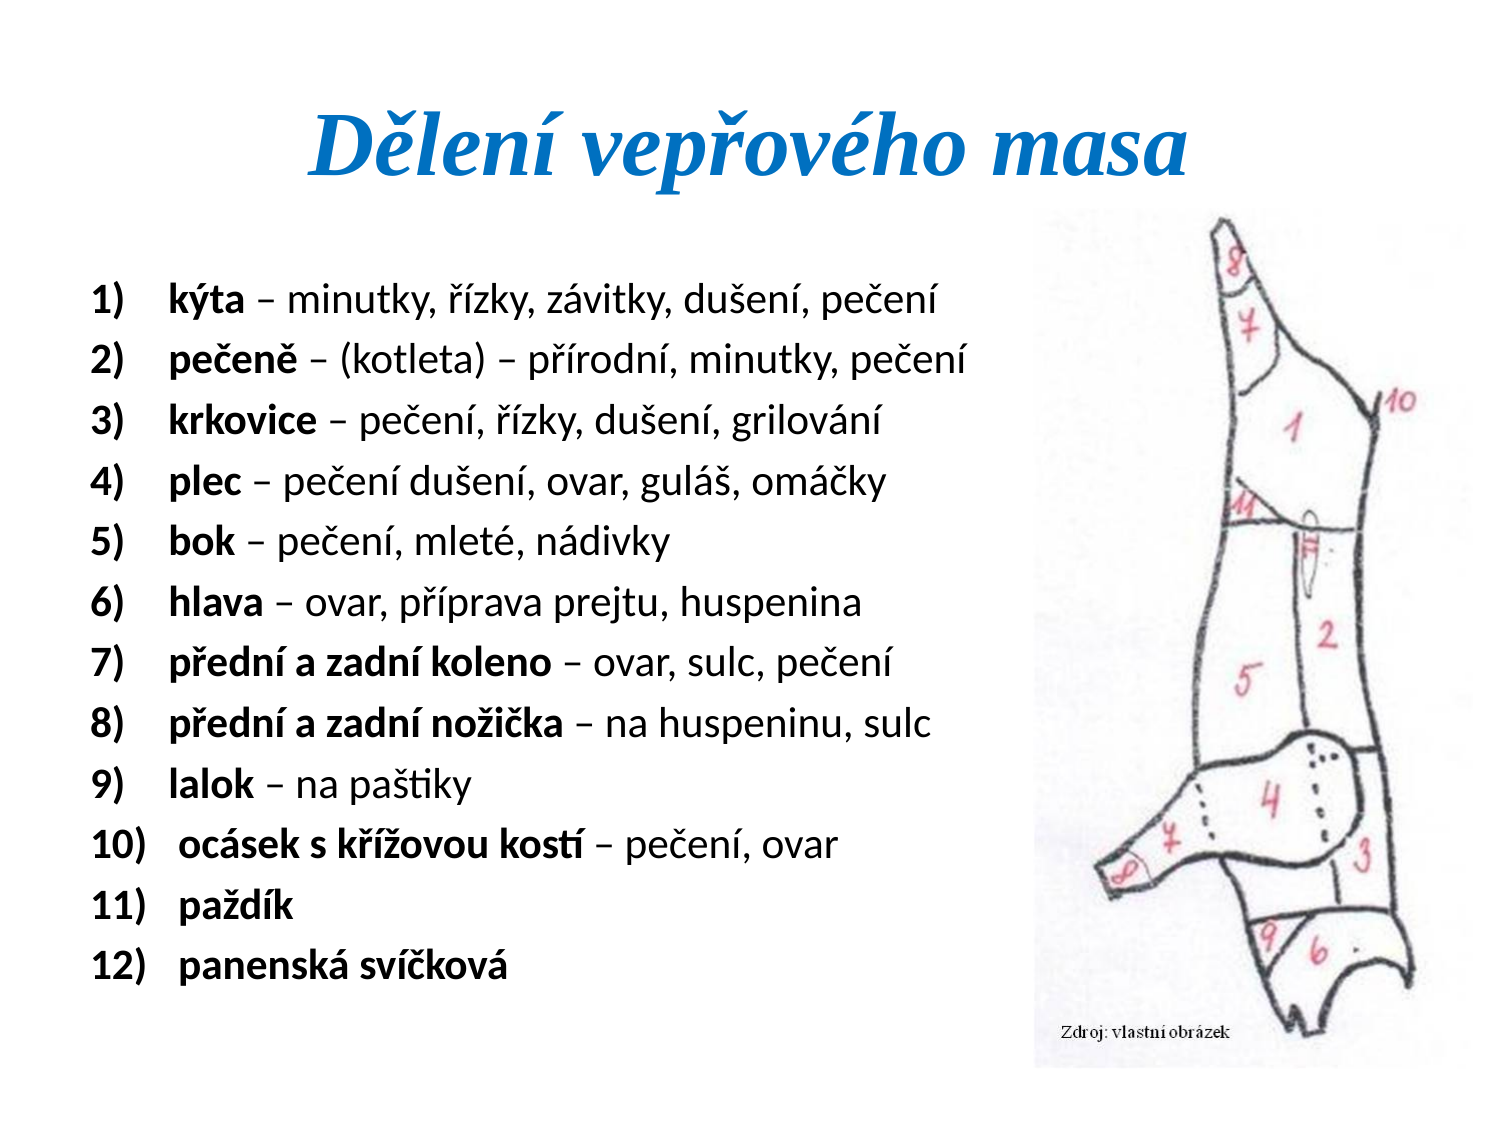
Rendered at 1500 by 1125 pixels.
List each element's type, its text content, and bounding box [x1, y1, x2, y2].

list kýta – minutky, řízky, závitky, dušení, pečení pečeně – (kotleta) – přírodní, minutky, pečení krkovice – pečení, řízky, dušení, grilování plec – pečení dušení, ovar, guláš, omáčky bok – pečení, mleté, nádivky hlava – ovar, příprava prejtu, huspenina přední a zadní koleno – ovar, sulc, pečení přední a zadní nožička – na huspeninu, sulc lalok – na paštiky ocásek s křížovou kostí – pečení, ovar paždík panenská svíčková [75, 262, 1028, 1005]
picture [1033, 207, 1473, 1069]
title Dělení vepřového masa [75, 45, 1425, 233]
